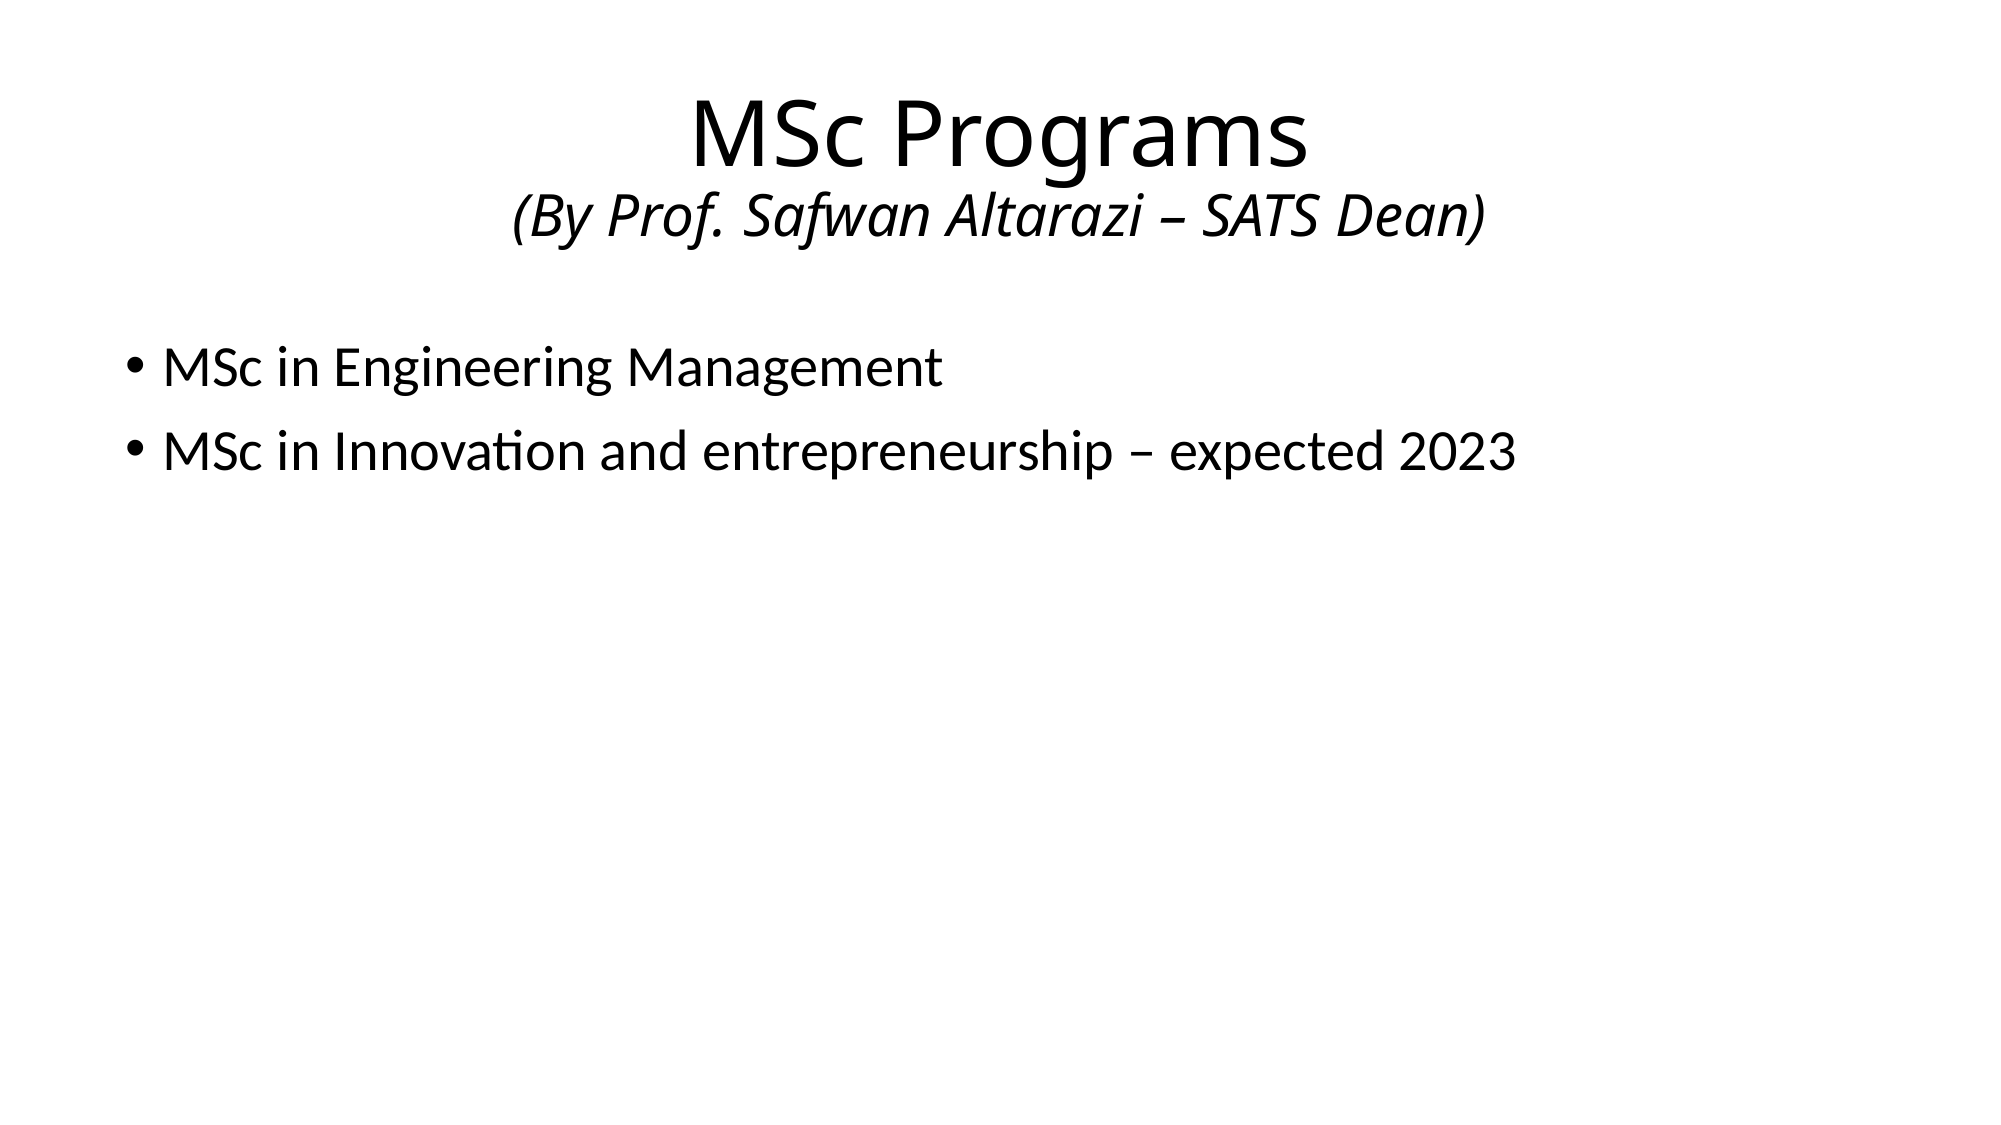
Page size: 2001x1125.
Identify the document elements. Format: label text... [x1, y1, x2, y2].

list MSc in Engineering Management MSc in Innovation and entrepreneurship – expected 2023 [109, 328, 1835, 773]
title MSc Programs (By Prof. Safwan Altarazi – SATS Dean) [137, 59, 1863, 278]
